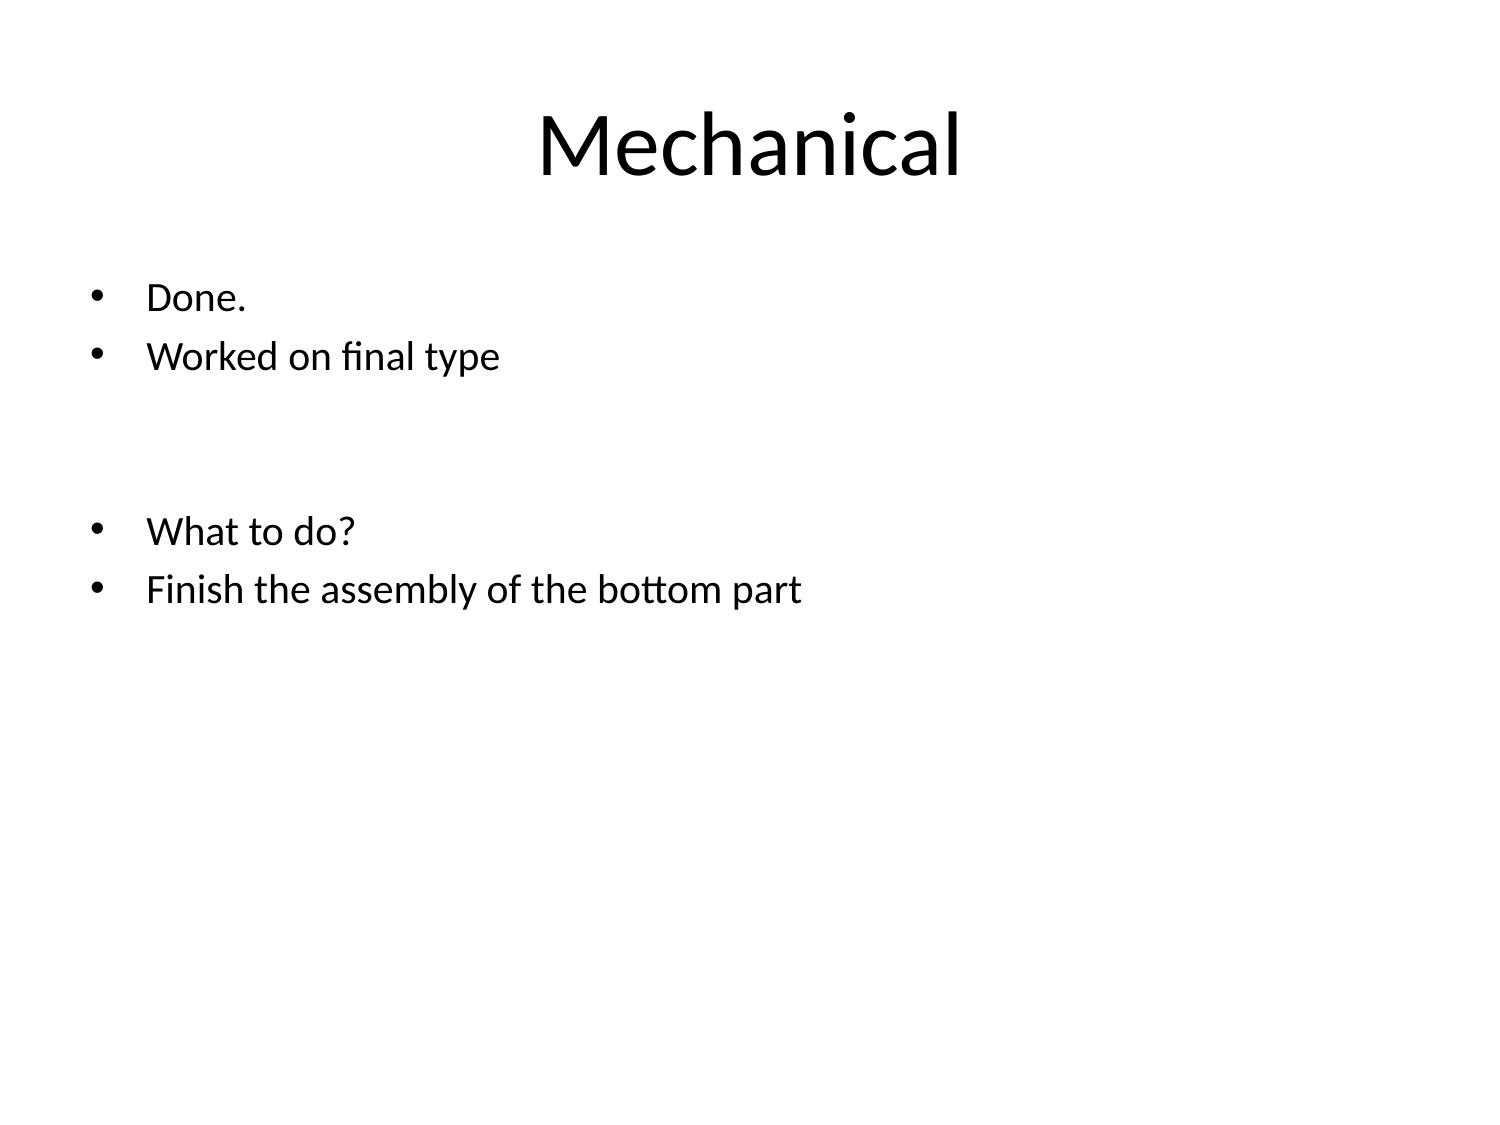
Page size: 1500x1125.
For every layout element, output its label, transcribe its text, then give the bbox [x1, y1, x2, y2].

list Done. Worked on final type What to do? Finish the assembly of the bottom part [75, 262, 1425, 1005]
title Mechanical [75, 45, 1425, 233]
